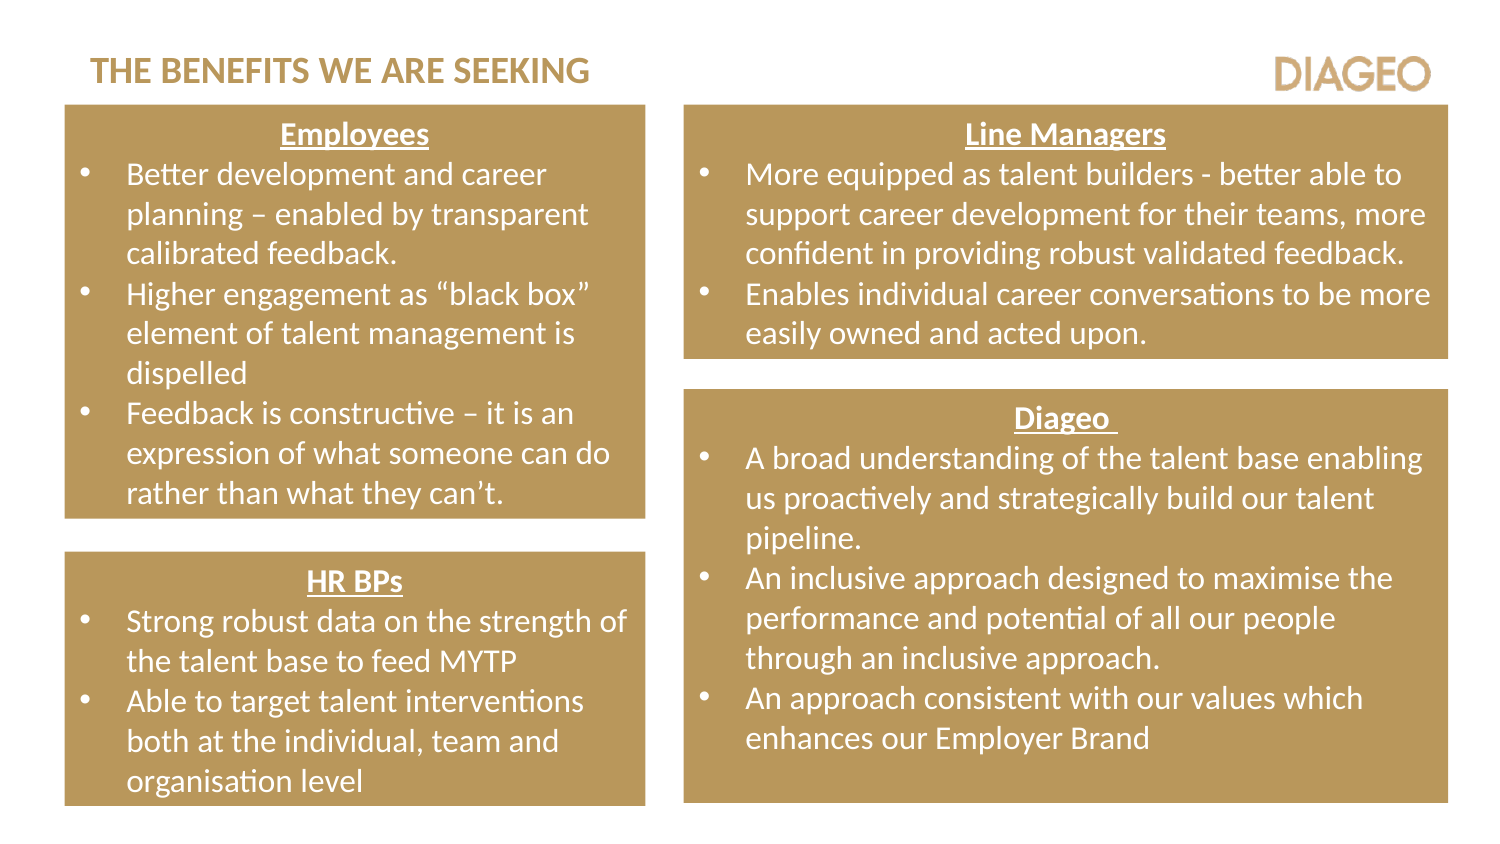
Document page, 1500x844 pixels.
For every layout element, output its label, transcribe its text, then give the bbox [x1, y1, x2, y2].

text_box Employees Better development and career planning – enabled by transparent calibrated feedback. Higher engagement as “black box” element of talent management is dispelled Feedback is constructive – it is an expression of what someone can do rather than what they can’t. [64, 104, 646, 519]
text_box HR BPs Strong robust data on the strength of the talent base to feed MYTP Able to target talent interventions both at the individual, team and organisation level [64, 551, 646, 806]
text_box Diageo A broad understanding of the talent base enabling us proactively and strategically build our talent pipeline. An inclusive approach designed to maximise the performance and potential of all our people through an inclusive approach. An approach consistent with our values which enhances our Employer Brand [683, 389, 1449, 803]
text_box Line Managers More equipped as talent builders - better able to support career development for their teams, more confident in providing robust validated feedback. Enables individual career conversations to be more easily owned and acted upon. [683, 104, 1449, 359]
picture [1425, 56, 1487, 99]
title The benefits we are seeking [75, 37, 1425, 192]
